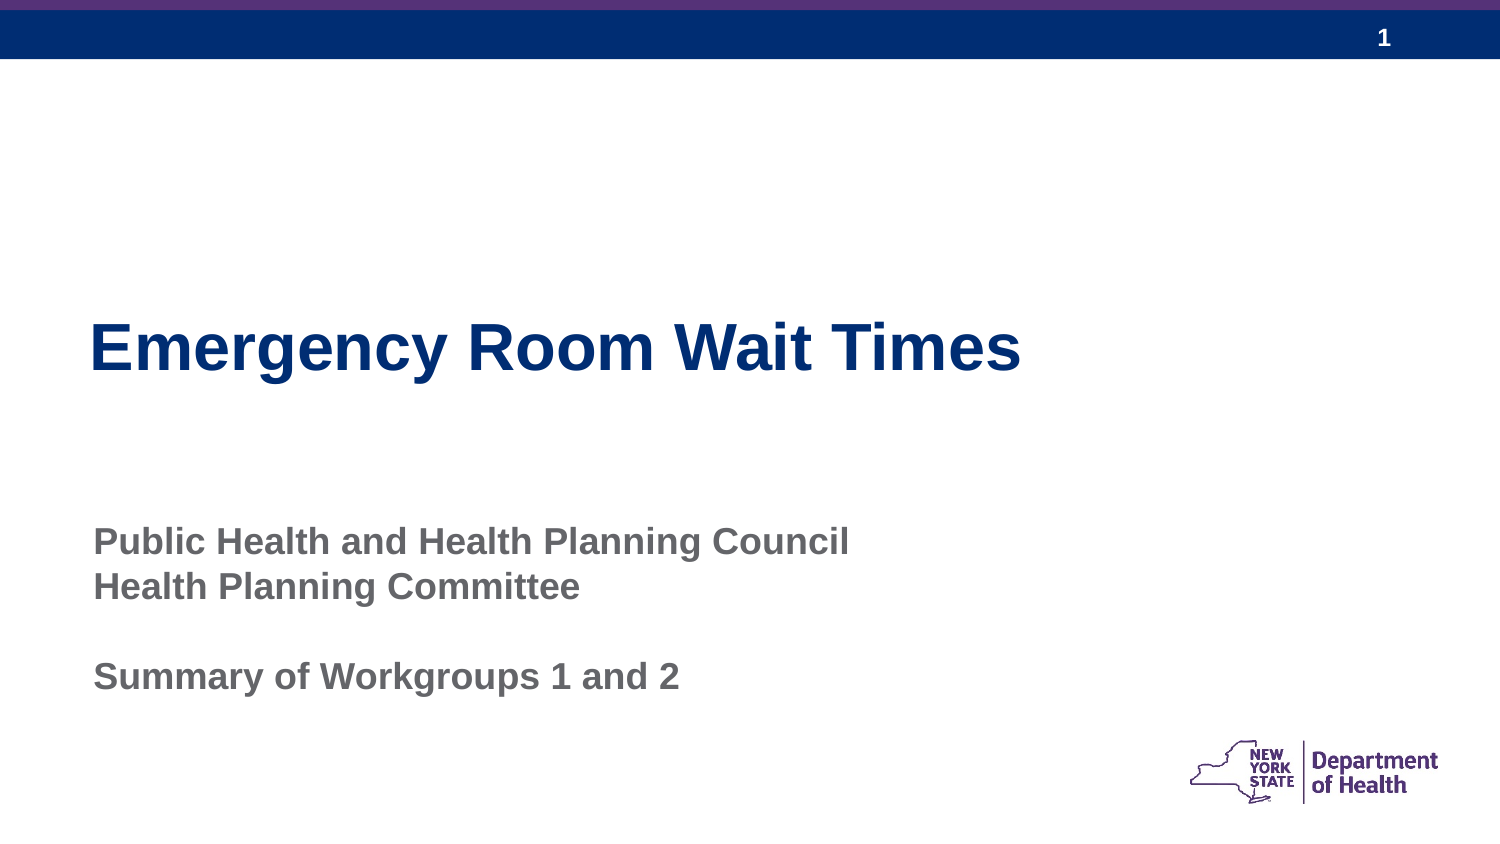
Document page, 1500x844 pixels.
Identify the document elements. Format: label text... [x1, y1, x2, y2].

text_box Emergency Room Wait Times [74, 296, 1338, 392]
text_box Public Health and Health Planning Council Health Planning Committee Summary of Workgroups 1 and 2 [78, 509, 1029, 704]
picture [1190, 740, 1438, 804]
